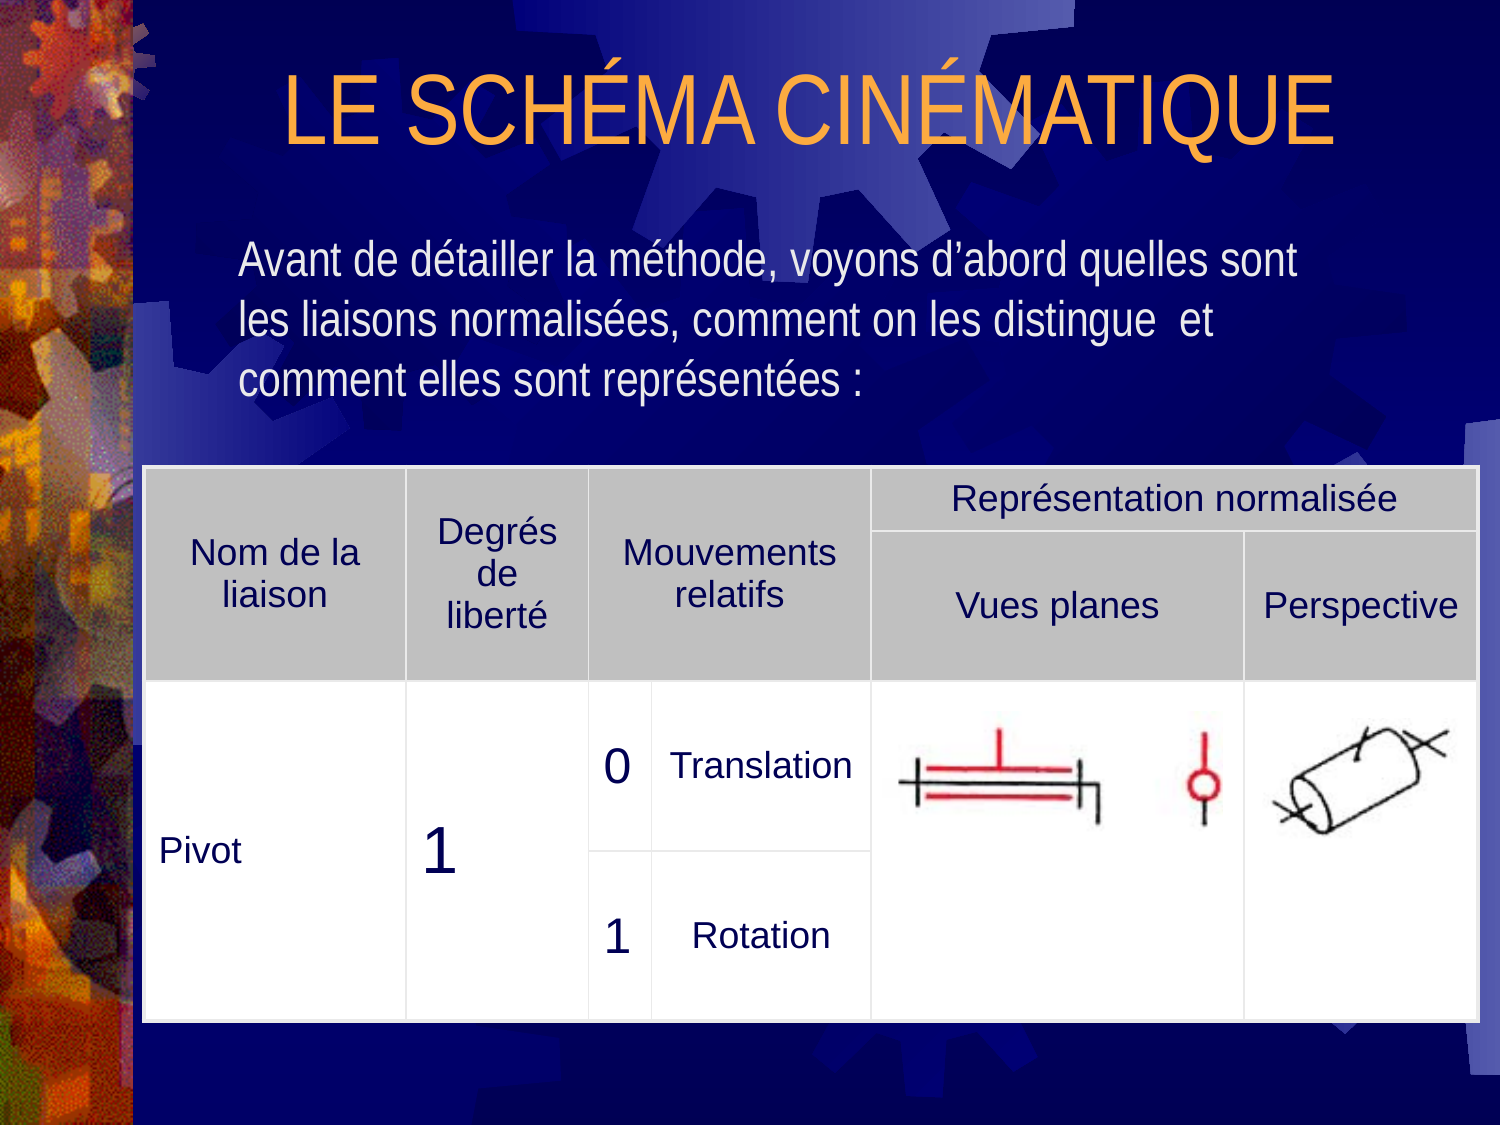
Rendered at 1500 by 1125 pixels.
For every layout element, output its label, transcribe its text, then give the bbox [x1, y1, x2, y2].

table_cell Vues planes [872, 532, 1243, 680]
text_box LE SCHÉMA CINÉMATIQUE [267, 37, 1365, 173]
table_cell 1 [407, 682, 588, 1019]
table_cell [1245, 682, 1476, 1019]
table_cell 0 [589, 682, 651, 850]
text_box Avant de détailler la méthode, voyons d’abord quelles sont les liaisons normalisées, comment on les distingue et comment elles sont représentées : [223, 218, 1355, 414]
picture [0, 0, 133, 1125]
table_cell 1 [589, 852, 651, 1019]
table_cell [872, 682, 1243, 1019]
table_header Représentation normalisée [872, 469, 1476, 530]
table_header Mouvements relatifs [589, 469, 870, 680]
table_cell Pivot [146, 682, 405, 1019]
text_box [882, 711, 1224, 838]
table_header Degrés de liberté [407, 469, 588, 680]
table_cell Translation [652, 682, 870, 850]
table_header Nom de la liaison [146, 469, 405, 680]
table_cell Perspective [1245, 532, 1476, 680]
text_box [1262, 718, 1460, 842]
table_cell Rotation [652, 852, 870, 1019]
